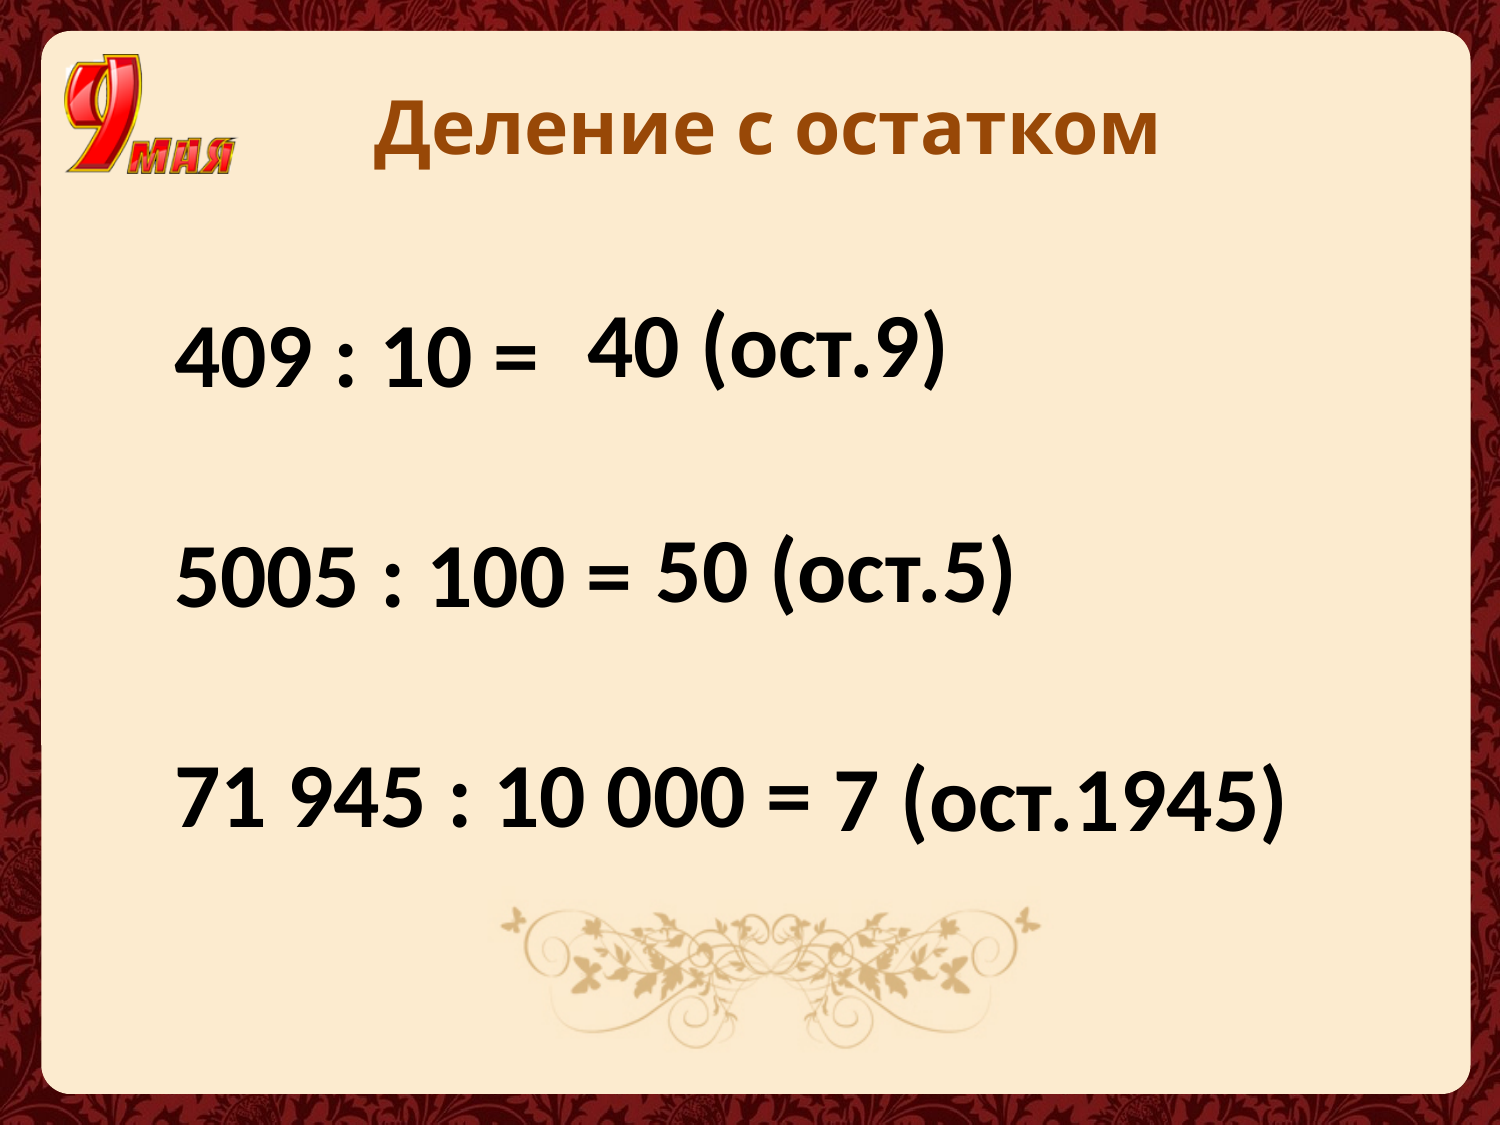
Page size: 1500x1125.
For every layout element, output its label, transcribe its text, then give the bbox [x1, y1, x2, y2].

text_box 7 (ост.1945) [818, 732, 1410, 857]
text_box Деление с остатком [360, 72, 1341, 178]
text_box 50 (ост.5) [640, 503, 1315, 629]
picture [0, 0, 1500, 1125]
text_box 409 : 10 = 5005 : 100 = 71 945 : 10 000 = [159, 243, 1365, 853]
text_box 40 (ост.9) [572, 278, 1140, 404]
